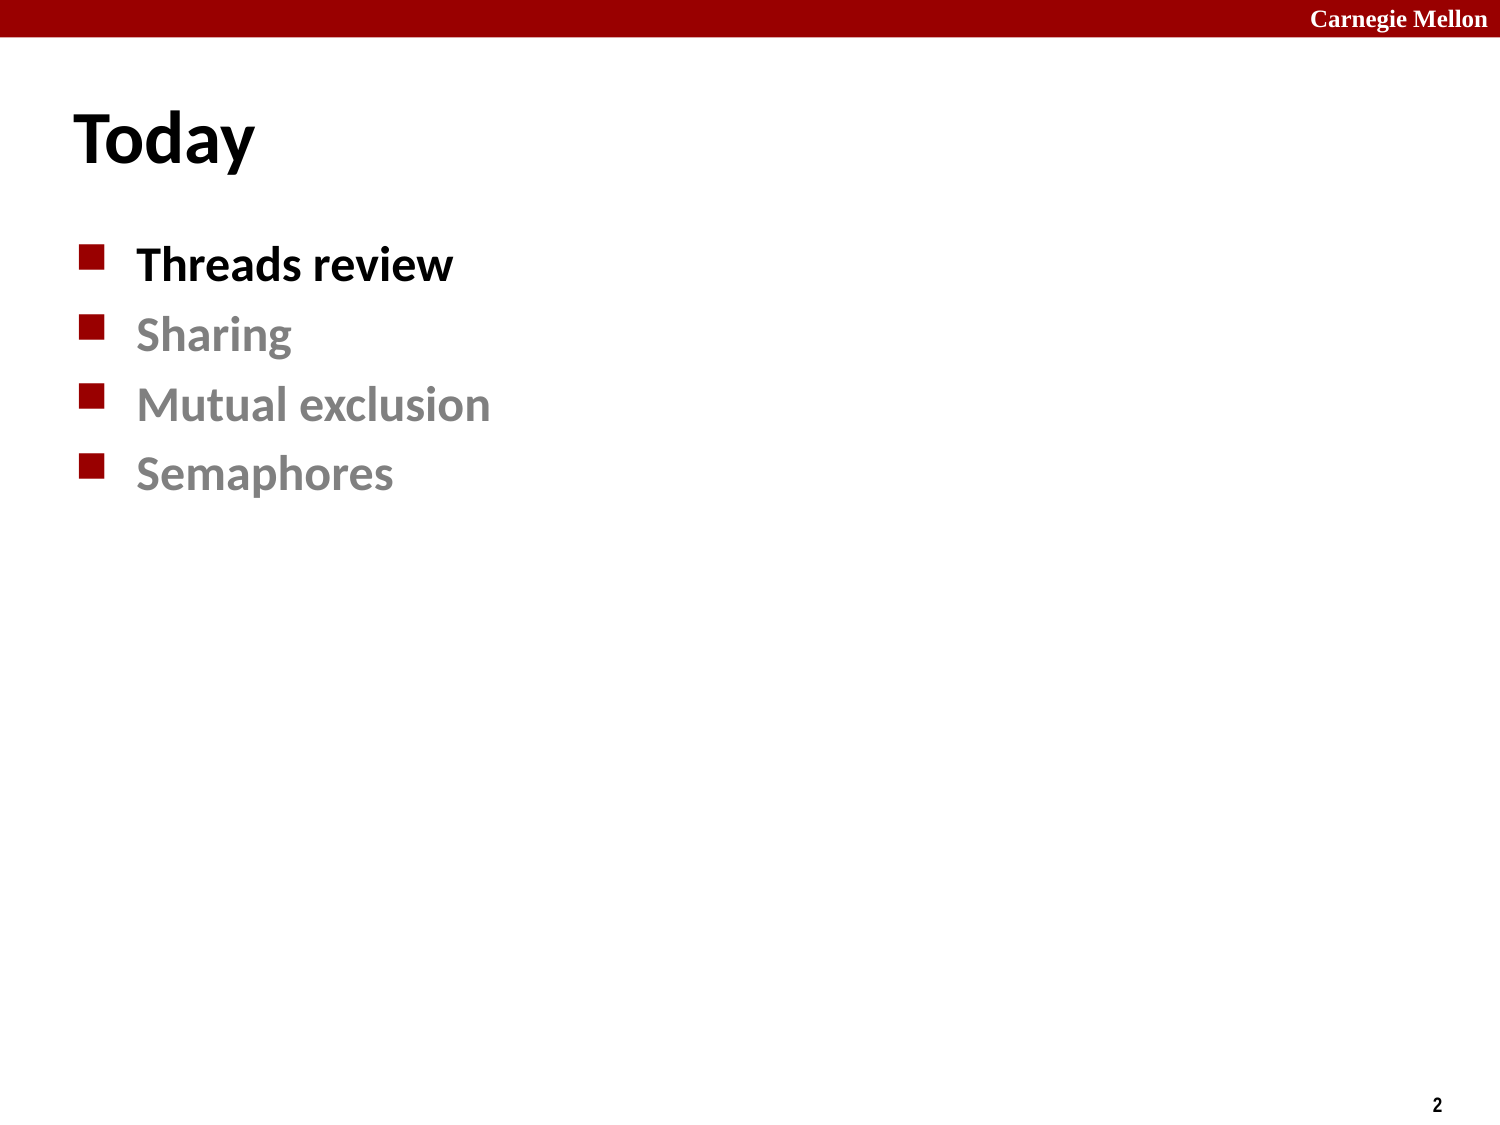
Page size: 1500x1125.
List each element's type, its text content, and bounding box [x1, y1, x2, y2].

title Today [58, 71, 1305, 197]
list Threads review Sharing Mutual exclusion Semaphores [64, 223, 1361, 1040]
